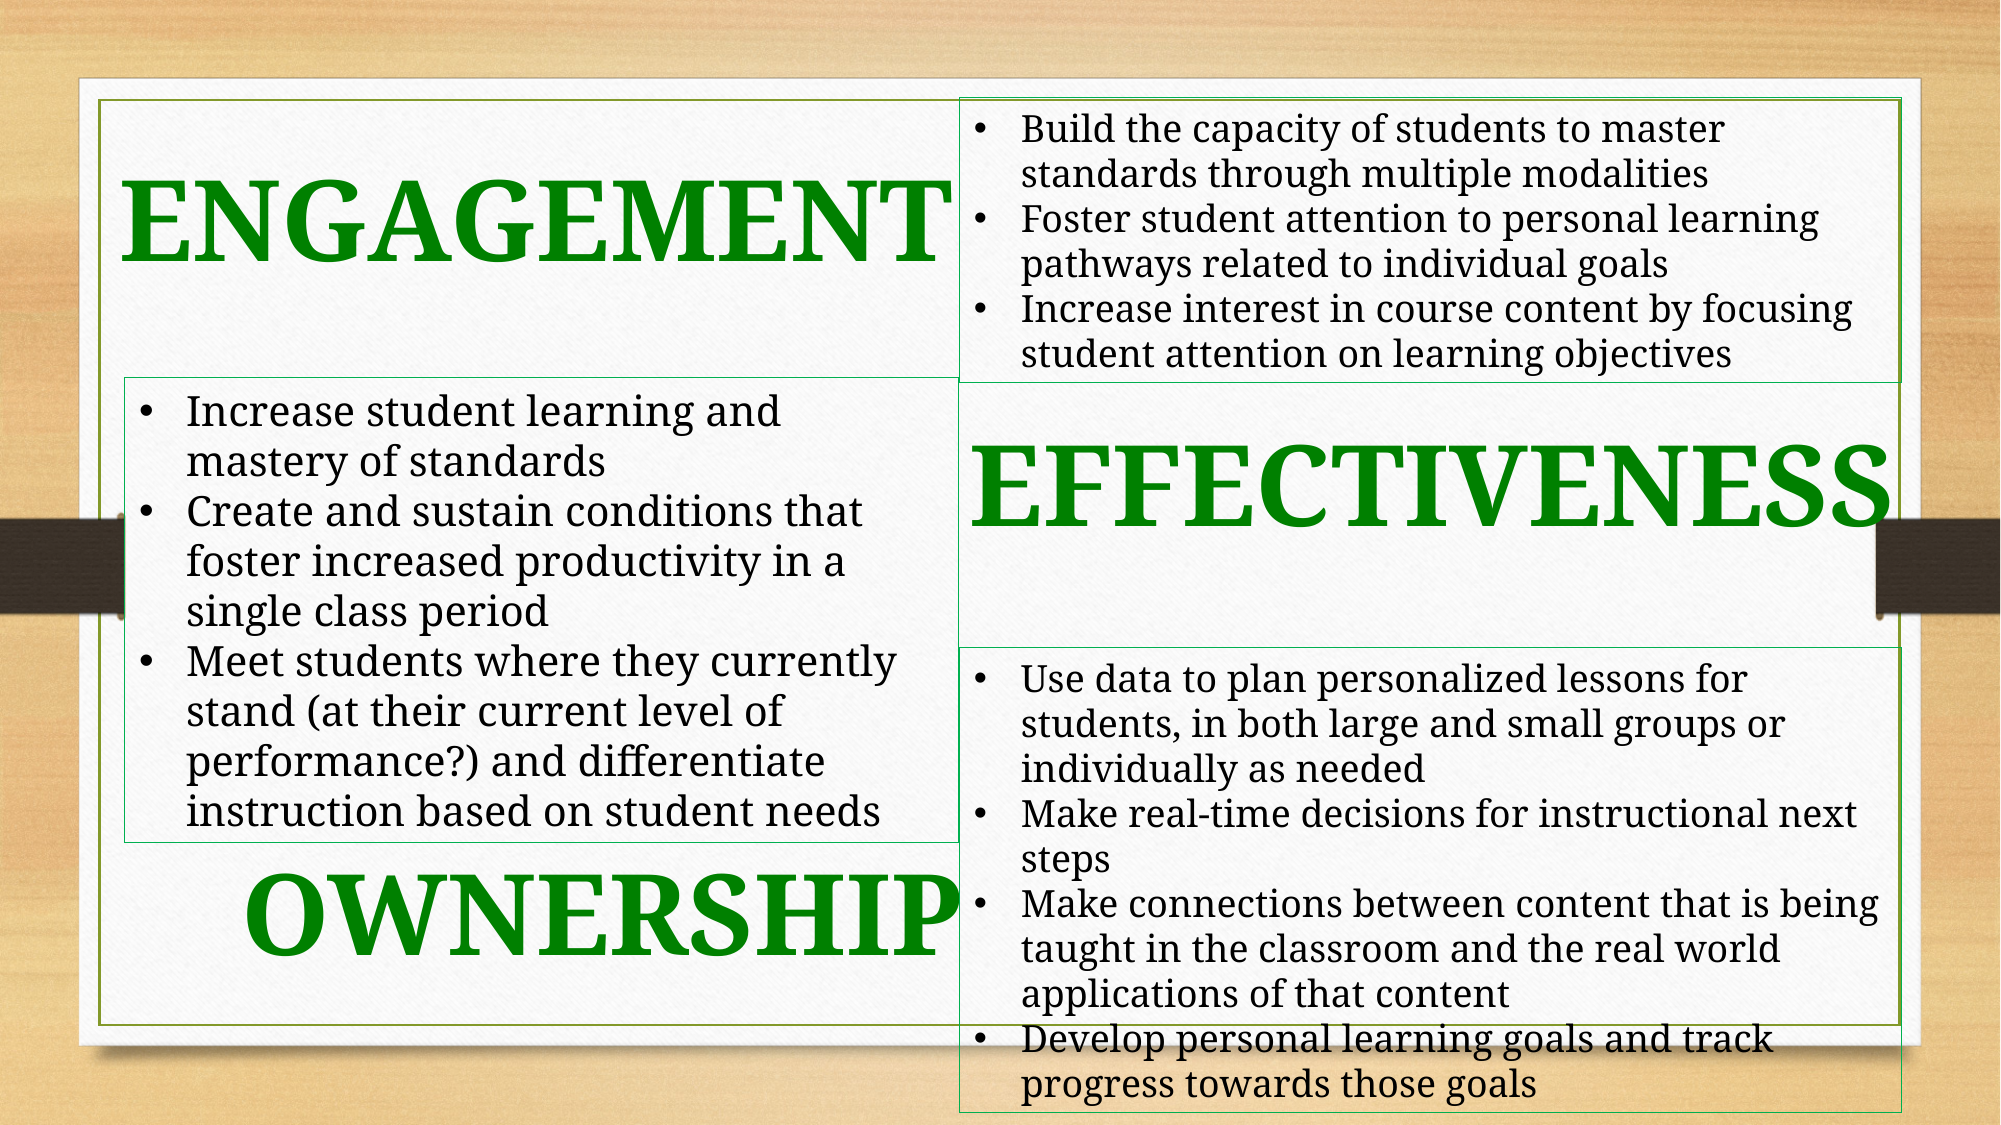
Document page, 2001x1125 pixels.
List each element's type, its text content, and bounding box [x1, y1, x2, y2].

text_box Use data to plan personalized lessons for students, in both large and small groups or individually as needed Make real-time decisions for instructional next steps Make connections between content that is being taught in the classroom and the real world applications of that content Develop personal learning goals and track progress towards those goals [959, 647, 1902, 1113]
text_box Ownership [225, 843, 959, 986]
text_box Engagement [104, 141, 959, 291]
text_box Effectiveness [959, 406, 1911, 557]
picture [0, 0, 2001, 1125]
text_box Build the capacity of students to master standards through multiple modalities Foster student attention to personal learning pathways related to individual goals Increase interest in course content by focusing student attention on learning objectives [959, 97, 1902, 383]
text_box Increase student learning and mastery of standards Create and sustain conditions that foster increased productivity in a single class period Meet students where they currently stand (at their current level of performance?) and differentiate instruction based on student needs [124, 377, 959, 843]
